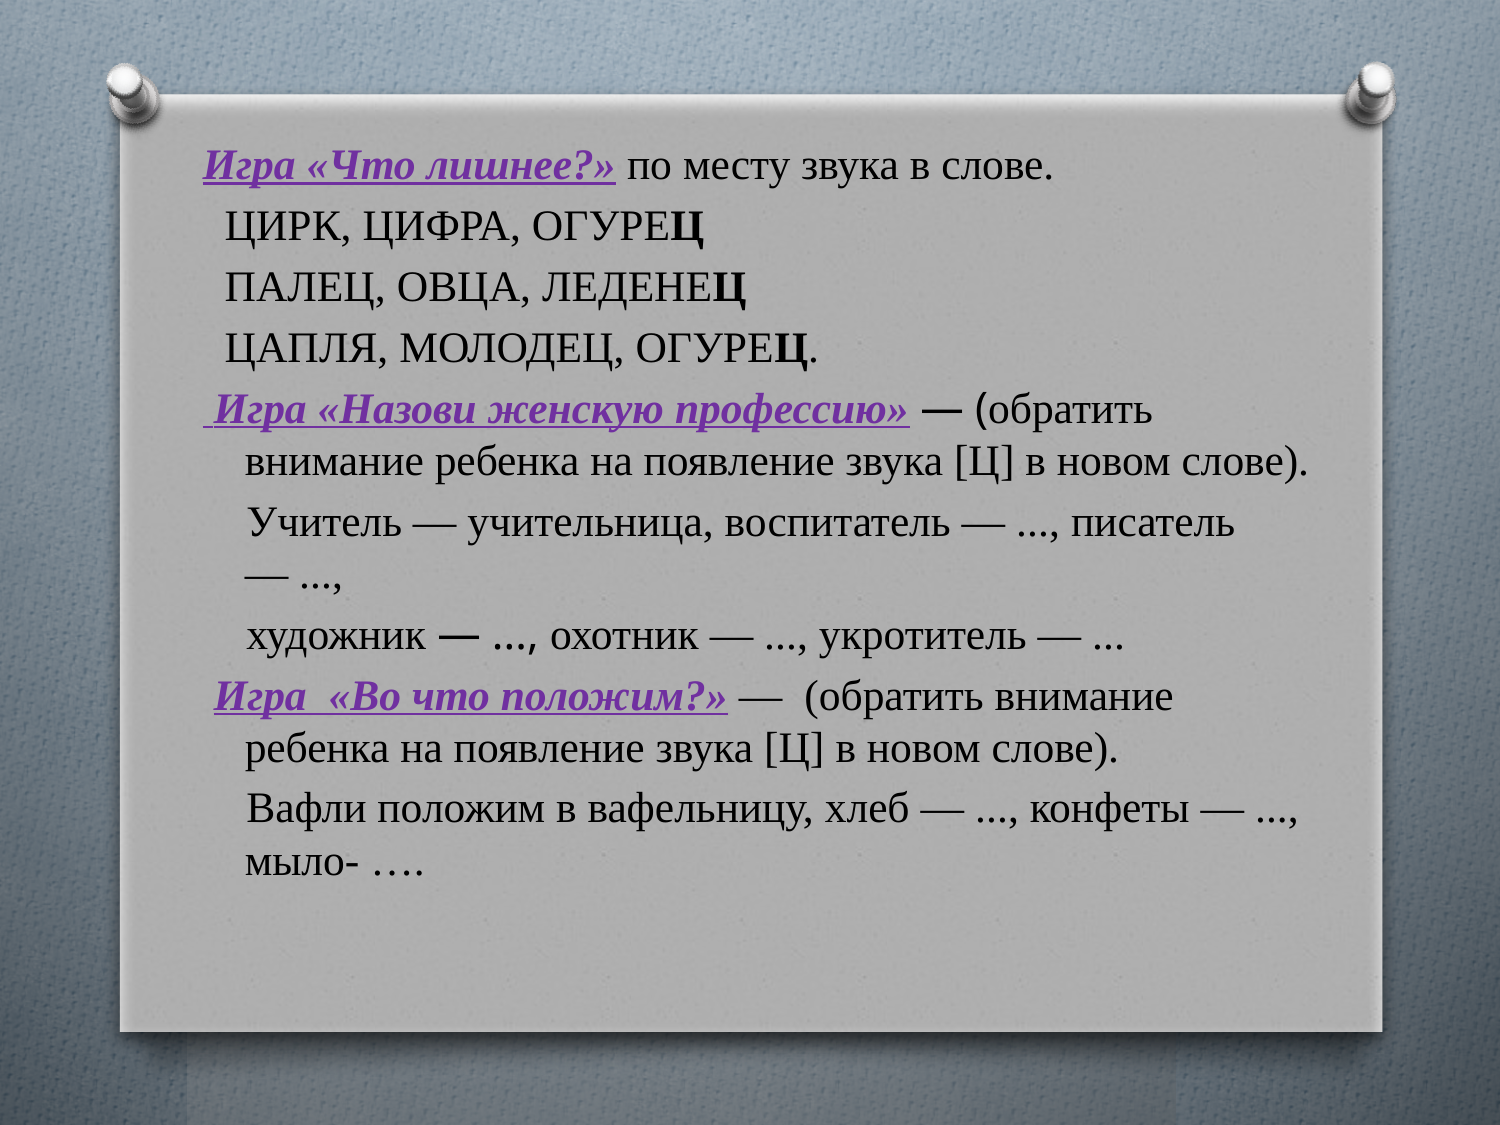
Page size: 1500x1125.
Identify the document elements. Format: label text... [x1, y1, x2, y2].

picture [1317, 35, 1439, 156]
list Игра «Что лишнее?» по месту звука в слове. ЦИРК, ЦИФРА, ОГУРЕЦ ПАЛЕЦ, ОВЦА, ЛЕДЕНЕЦ ЦАПЛЯ, МОЛОДЕЦ, ОГУРЕЦ. Игра «Назови женскую профессию» — (обратить внимание ребенка на появление звука [Ц] в новом слове). Учитель — учительница, воспитатель — ..., писатель — ..., художник — ..., охотник — ..., укротитель — ... Игра «Во что положим?» — (обратить внимание ребенка на появление звука [Ц] в новом слове). Вафли положим в вафельницу, хлеб — ..., конфеты — ..., мыло- …. [187, 128, 1336, 939]
picture [75, 29, 198, 153]
